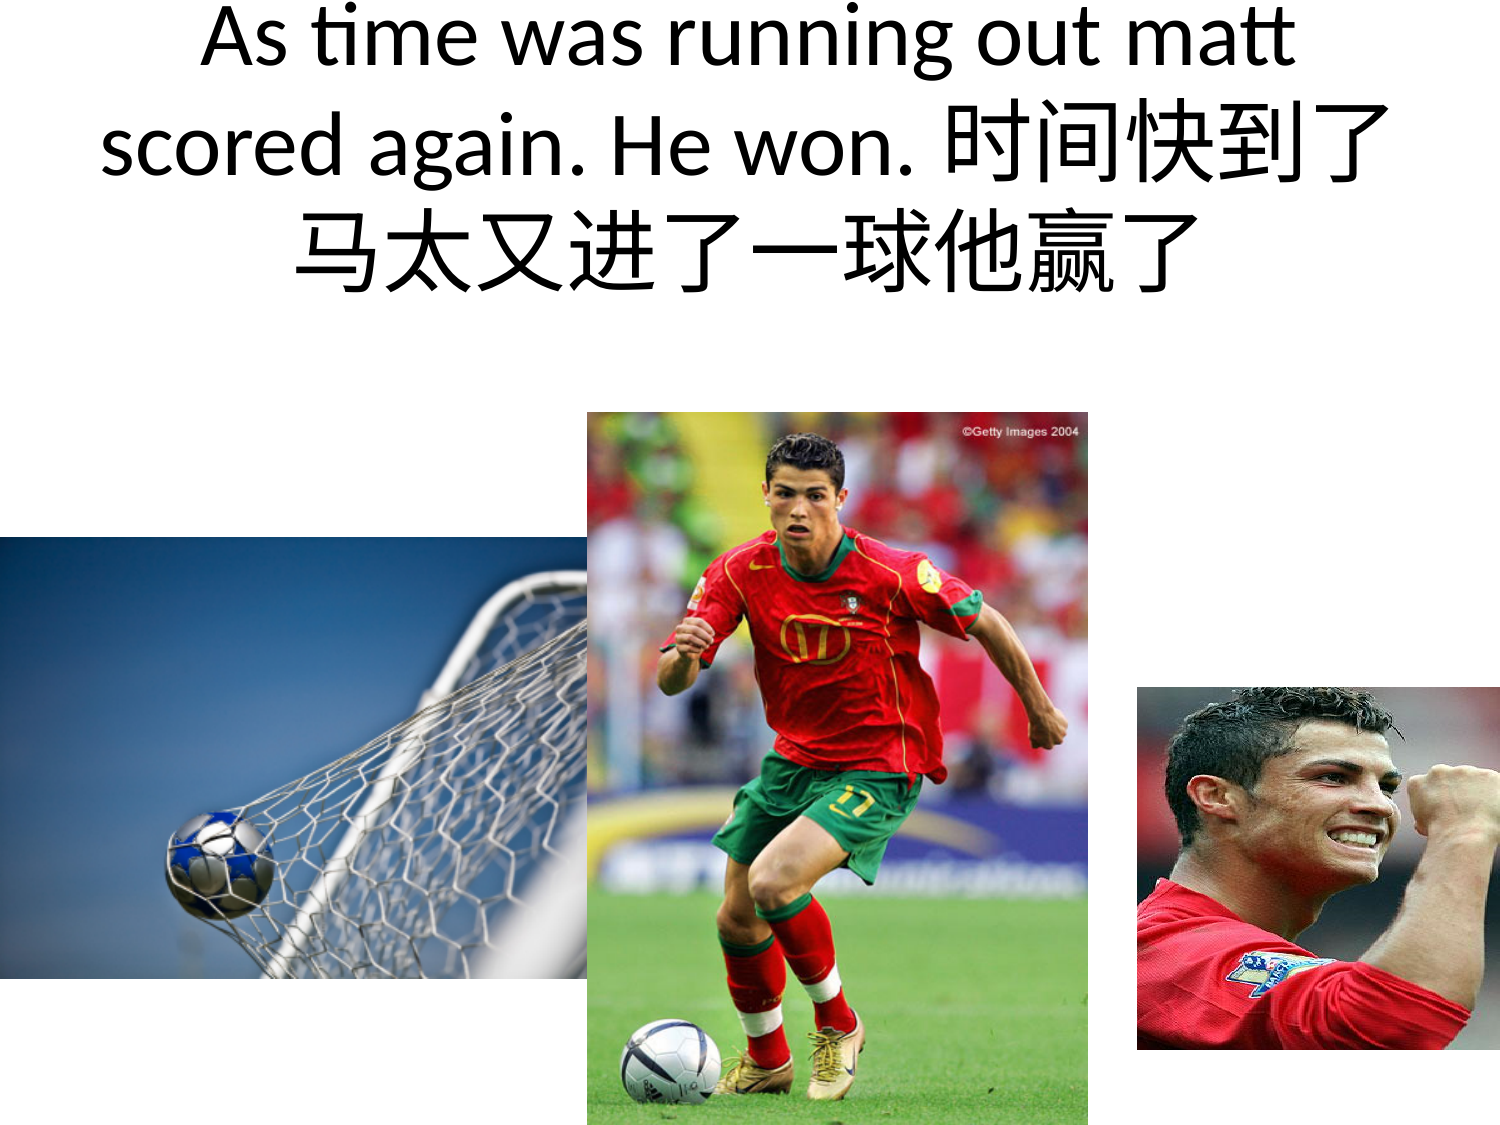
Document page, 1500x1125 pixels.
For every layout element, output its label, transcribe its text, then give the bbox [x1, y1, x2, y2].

picture [0, 412, 1088, 1125]
title As time was running out matt scored again. He won.时间快到了马太又进了一球他赢了 [74, 44, 1426, 233]
picture [1137, 687, 1500, 1051]
